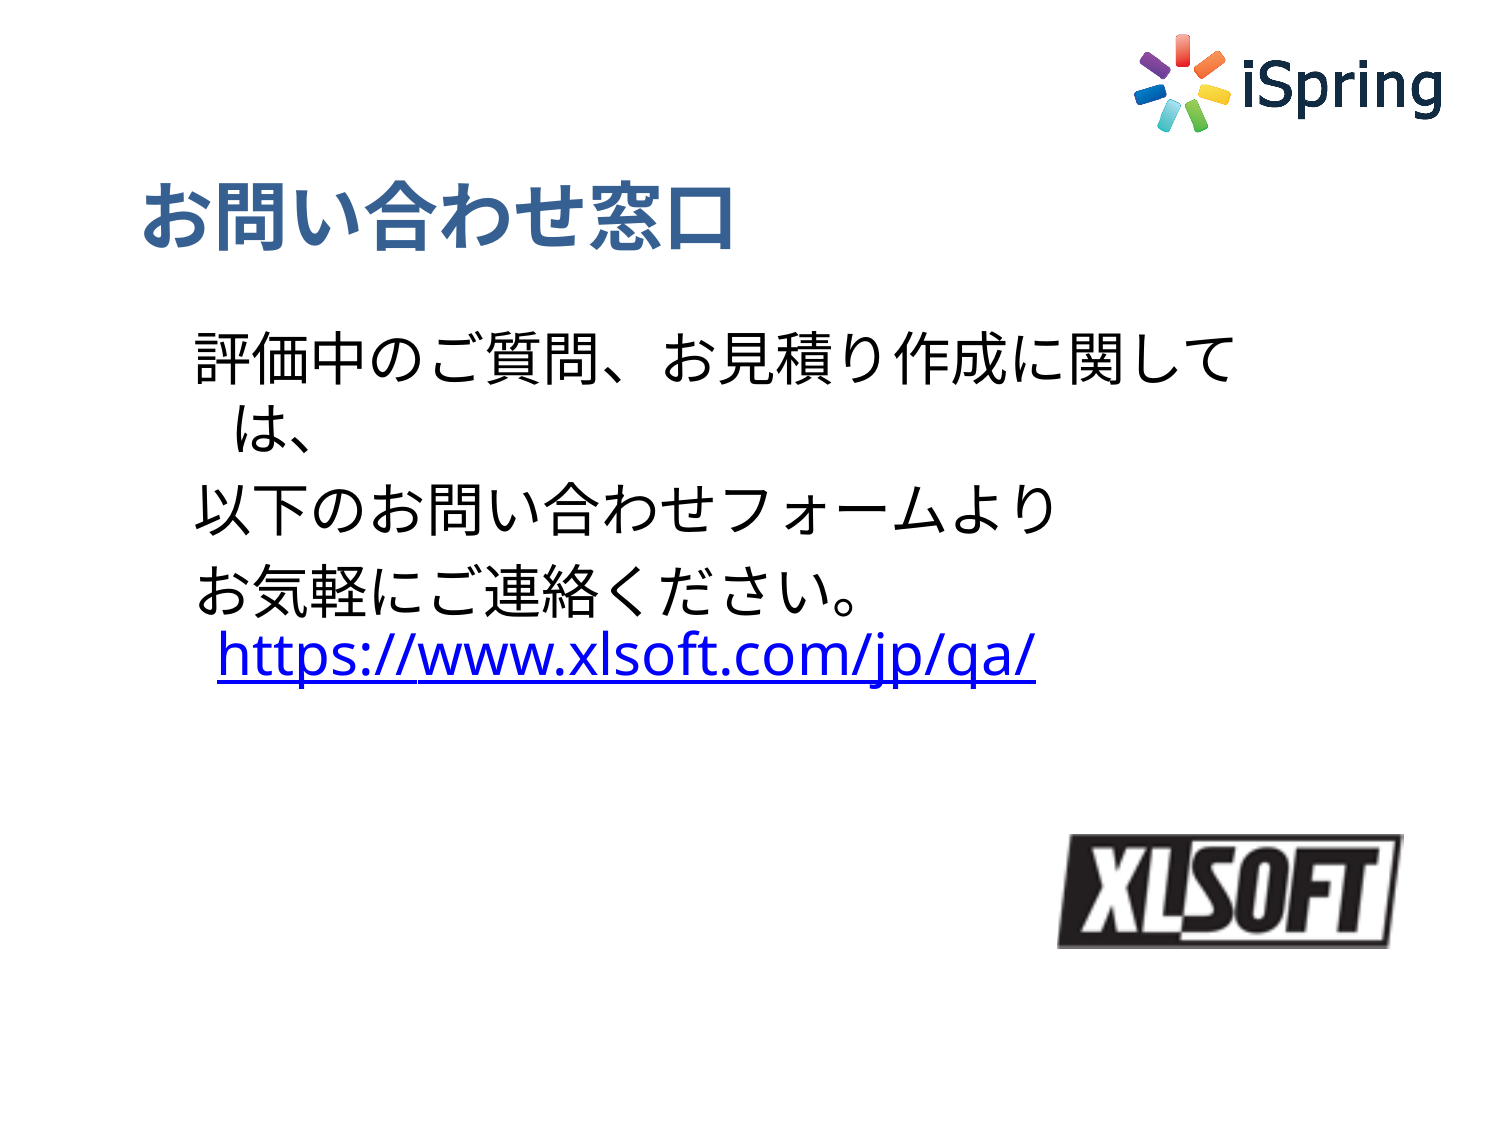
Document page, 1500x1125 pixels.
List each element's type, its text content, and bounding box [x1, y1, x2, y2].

title お問い合わせ窓口 [123, 125, 1022, 268]
picture [1056, 833, 1404, 949]
text_box https://www.xlsoft.com/jp/qa/ [194, 609, 1140, 728]
text_box 評価中のご質問、お見積り作成に関しては、 以下のお問い合わせフォームより お気軽にご連絡ください。 [171, 314, 1329, 598]
picture [1127, 30, 1460, 139]
